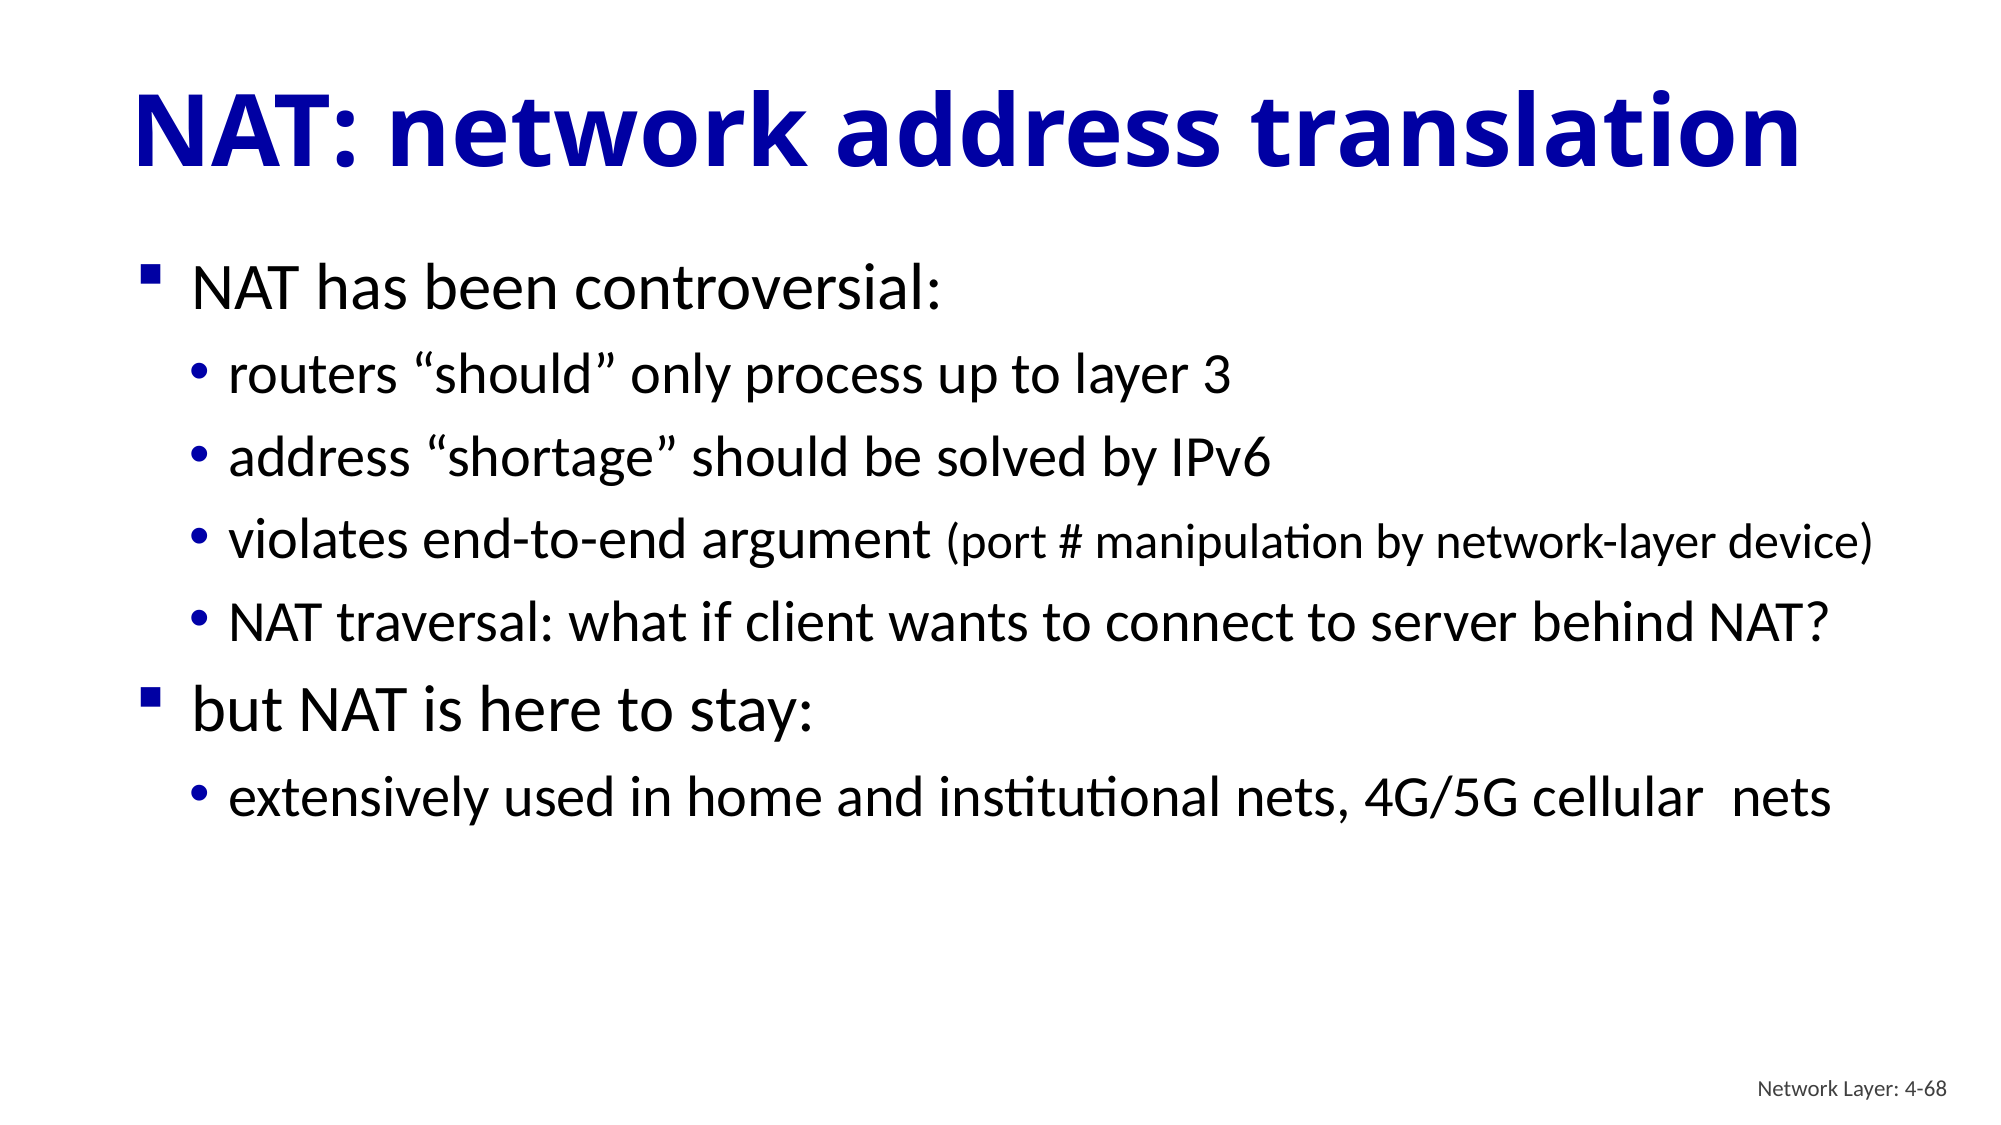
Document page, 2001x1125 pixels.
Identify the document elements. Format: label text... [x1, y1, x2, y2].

text_box NAT has been controversial: routers “should” only process up to layer 3 address “shortage” should be solved by IPv6 violates end-to-end argument (port # manipulation by network-layer device) NAT traversal: what if client wants to connect to server behind NAT? but NAT is here to stay: extensively used in home and institutional nets, 4G/5G cellular nets [99, 235, 1920, 1087]
slide_number Network Layer: 4-68 [1512, 1056, 1963, 1117]
title NAT: network address translation [115, 46, 1841, 222]
